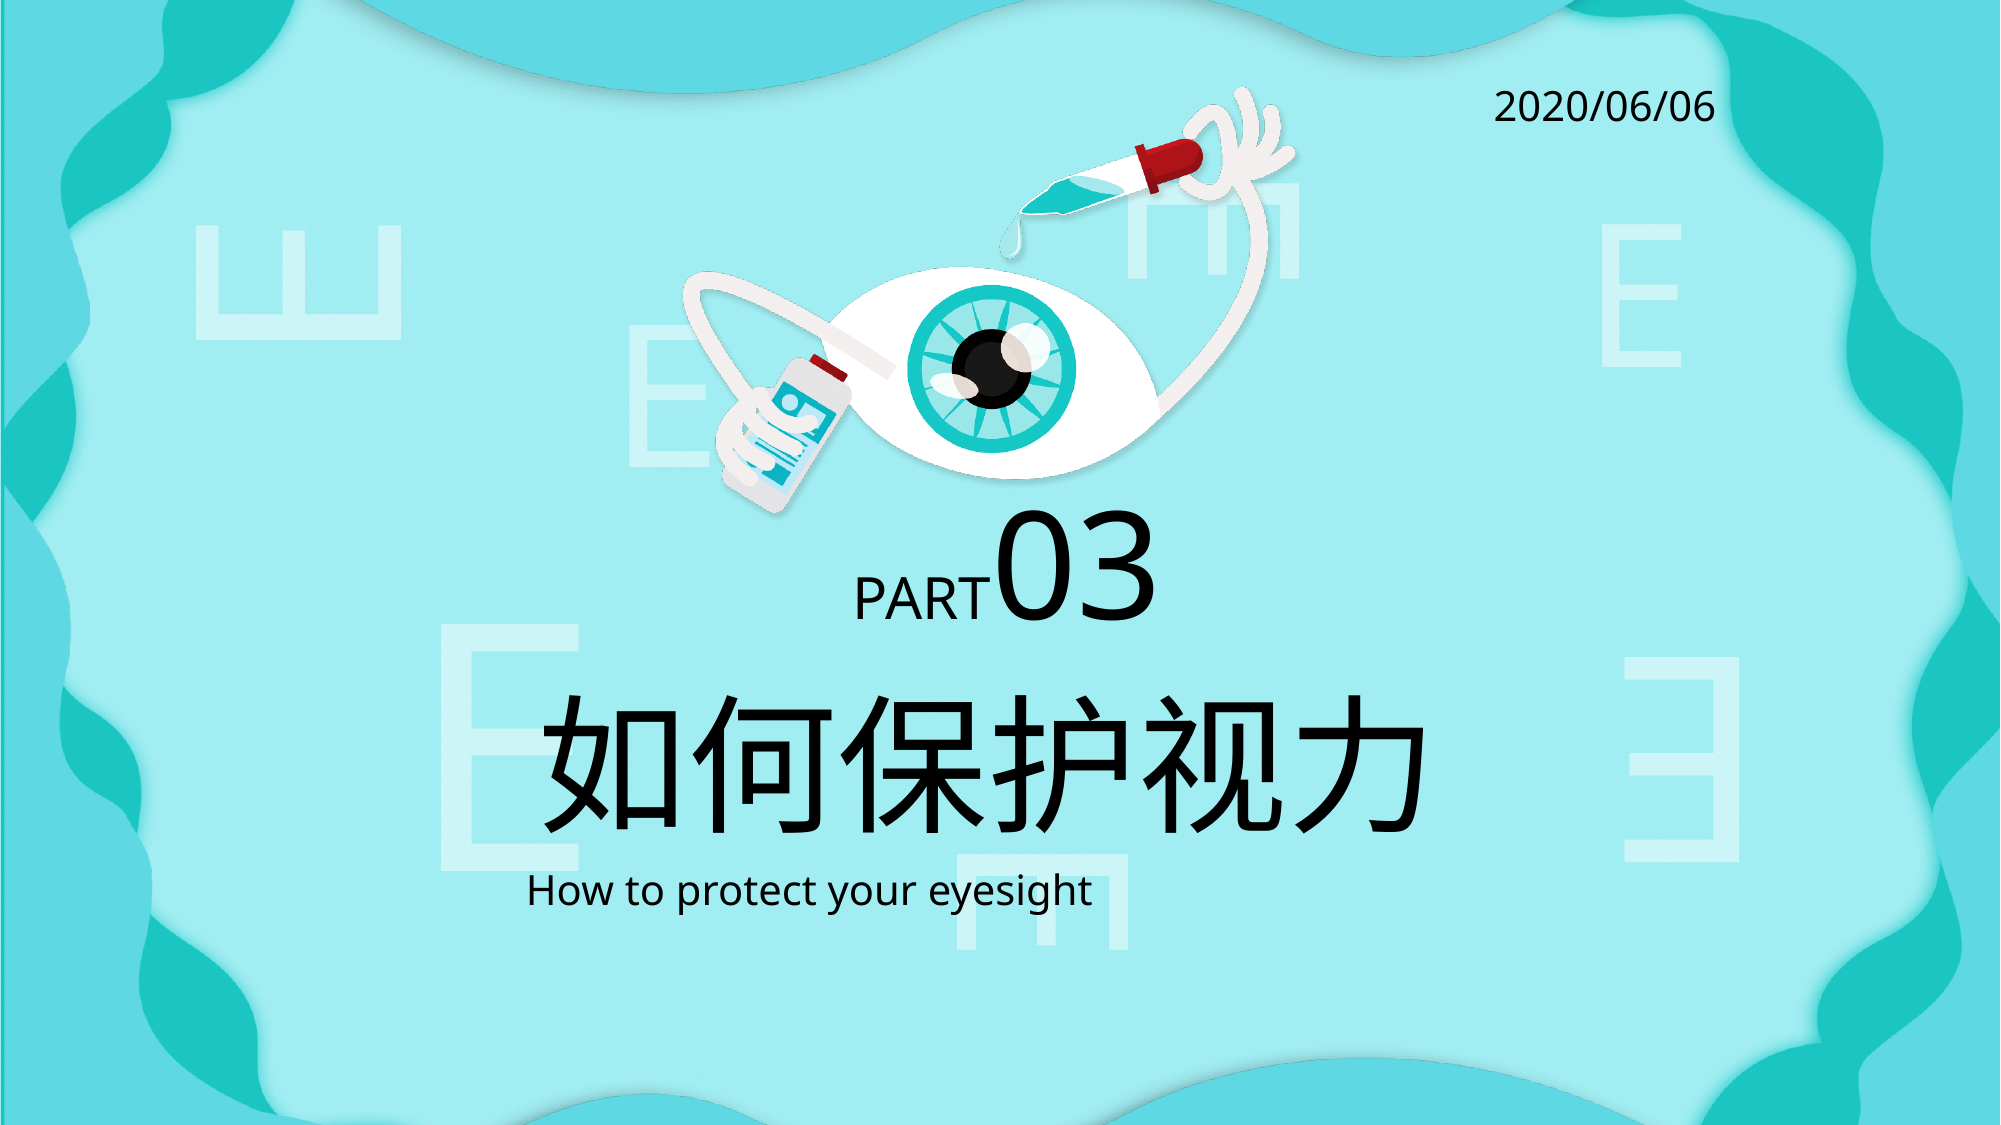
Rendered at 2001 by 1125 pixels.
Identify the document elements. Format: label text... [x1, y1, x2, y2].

picture [2, 0, 2000, 1125]
text_box 2020/06/06 [1587, 72, 1968, 138]
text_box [106, 111, 425, 1089]
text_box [1587, 111, 1840, 1089]
